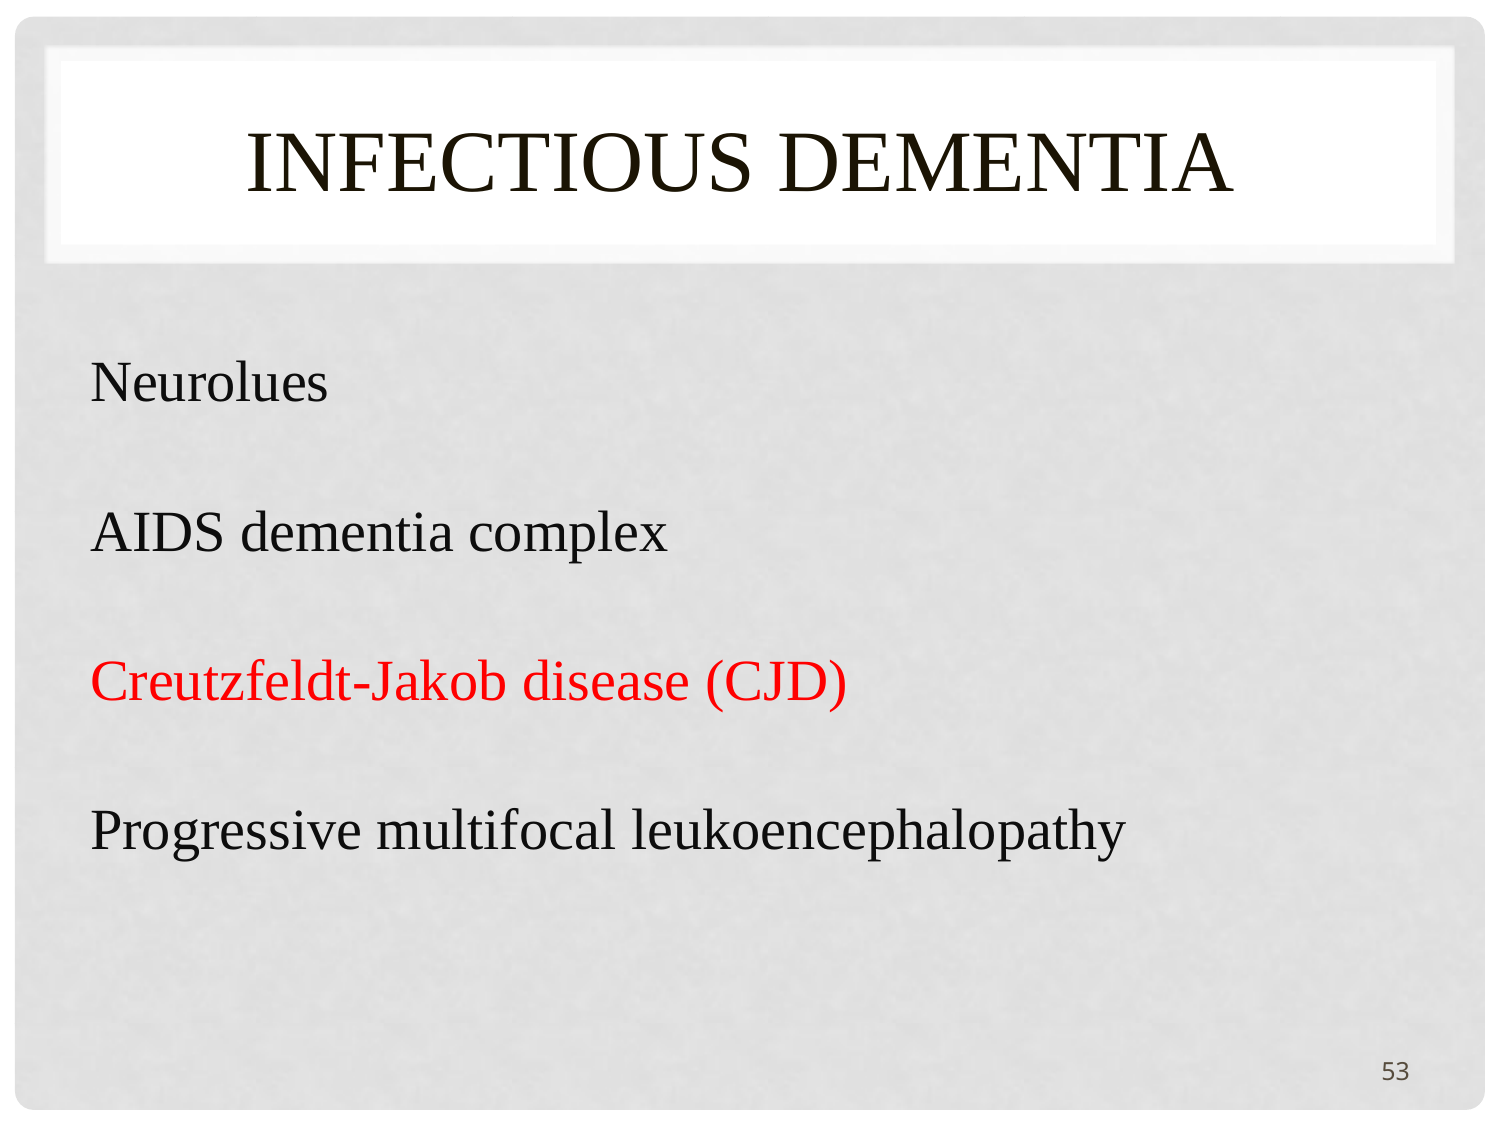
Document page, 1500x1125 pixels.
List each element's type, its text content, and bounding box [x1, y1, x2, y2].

title INFECTIOUS DEMENTIA [24, 62, 1456, 250]
text_box Neurolues AIDS dementia complex Creutzfeldt-Jakob disease (CJD) Progressive multifocal leukoencephalopathy [74, 262, 1414, 1075]
slide_number 53 [1074, 1042, 1425, 1103]
